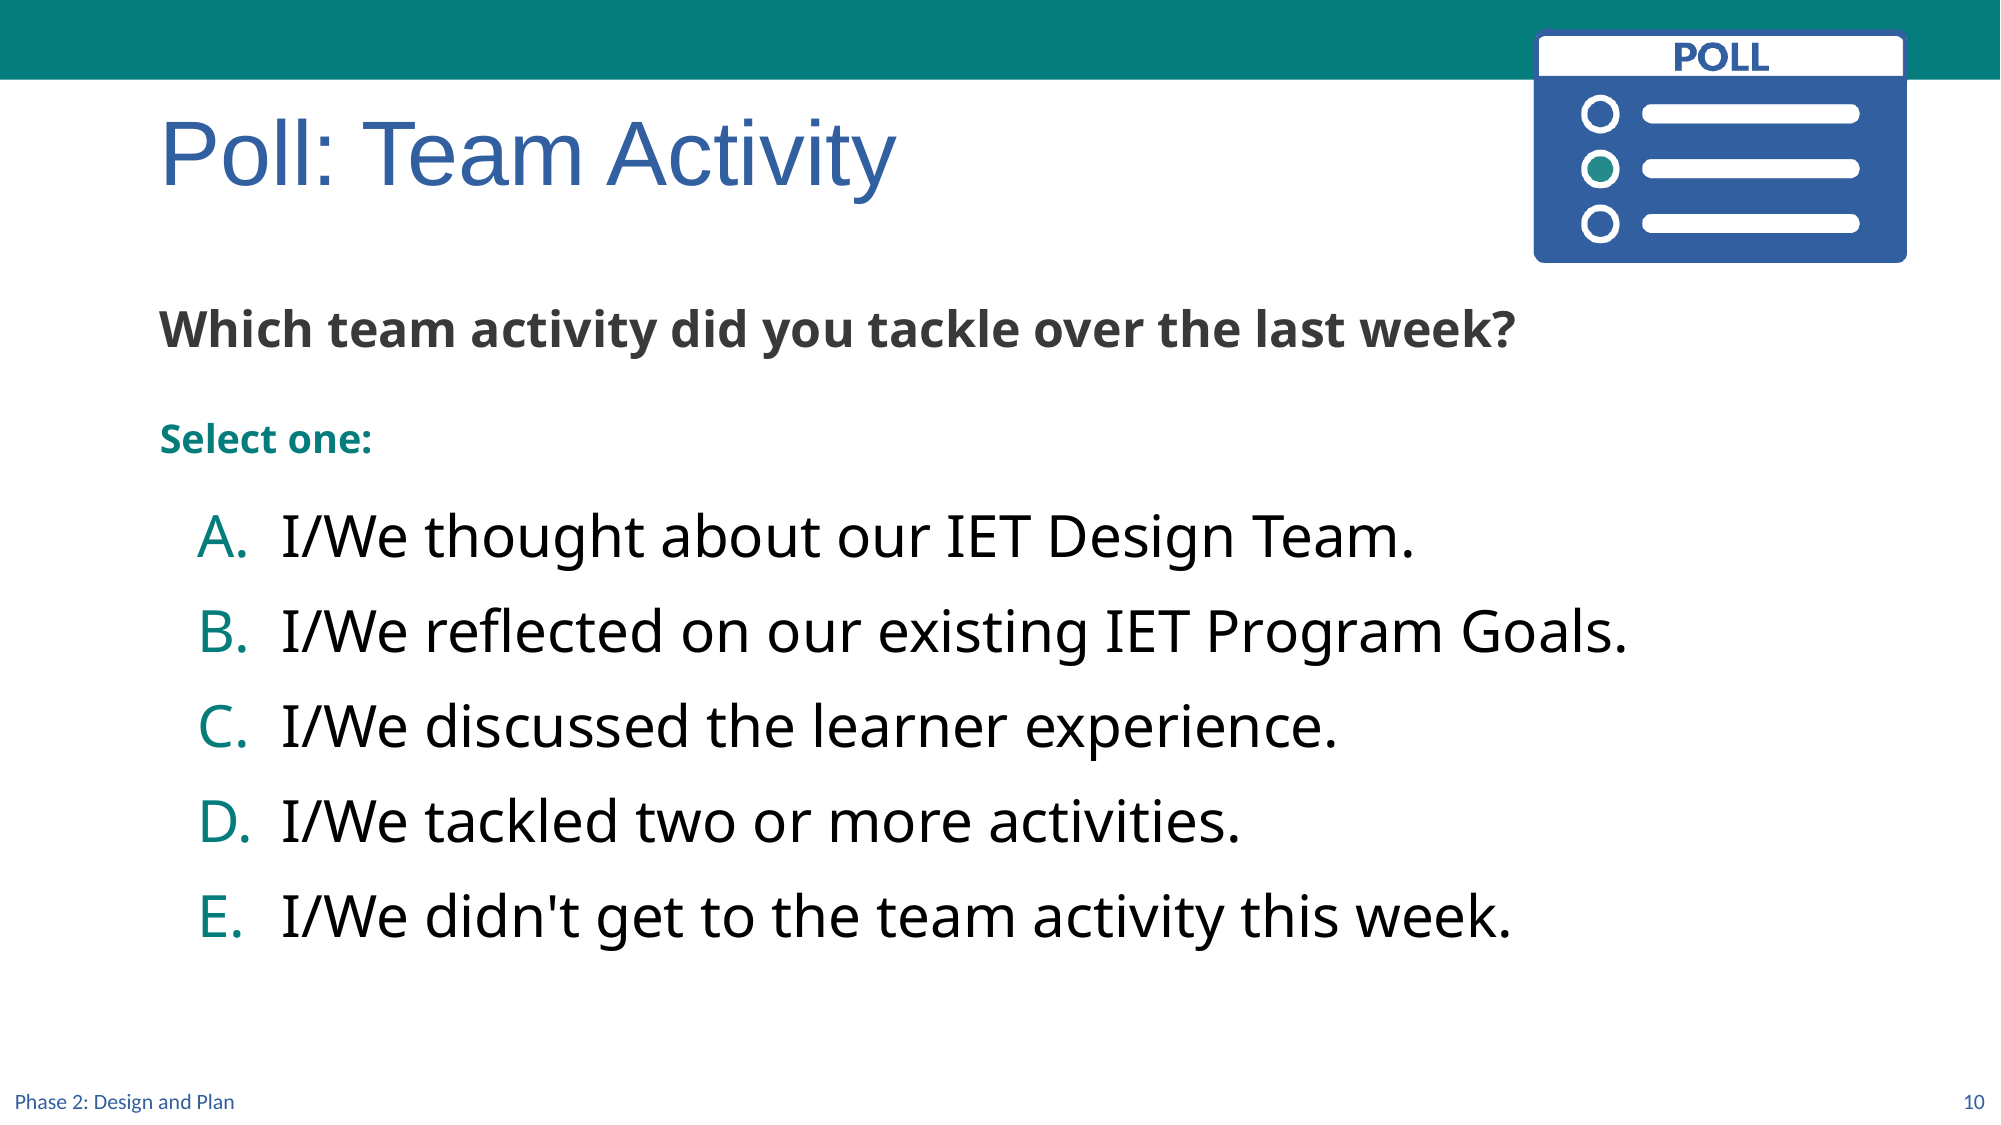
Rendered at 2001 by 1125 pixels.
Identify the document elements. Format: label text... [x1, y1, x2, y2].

list Select one: I/We thought about our IET Design Team. I/We reflected on our existing IET Program Goals. I/We discussed the learner experience. I/We tackled two or more activities. I/We didn't get to the team activity this week. [144, 406, 1768, 1026]
text_box Phase 2: Design and Plan [0, 1074, 675, 1122]
picture [1533, 32, 1907, 263]
slide_number 10 [1550, 1074, 2000, 1122]
list Which team activity did you tackle over the last week? [144, 296, 1798, 375]
title Poll: Team Activity [144, 99, 1870, 317]
